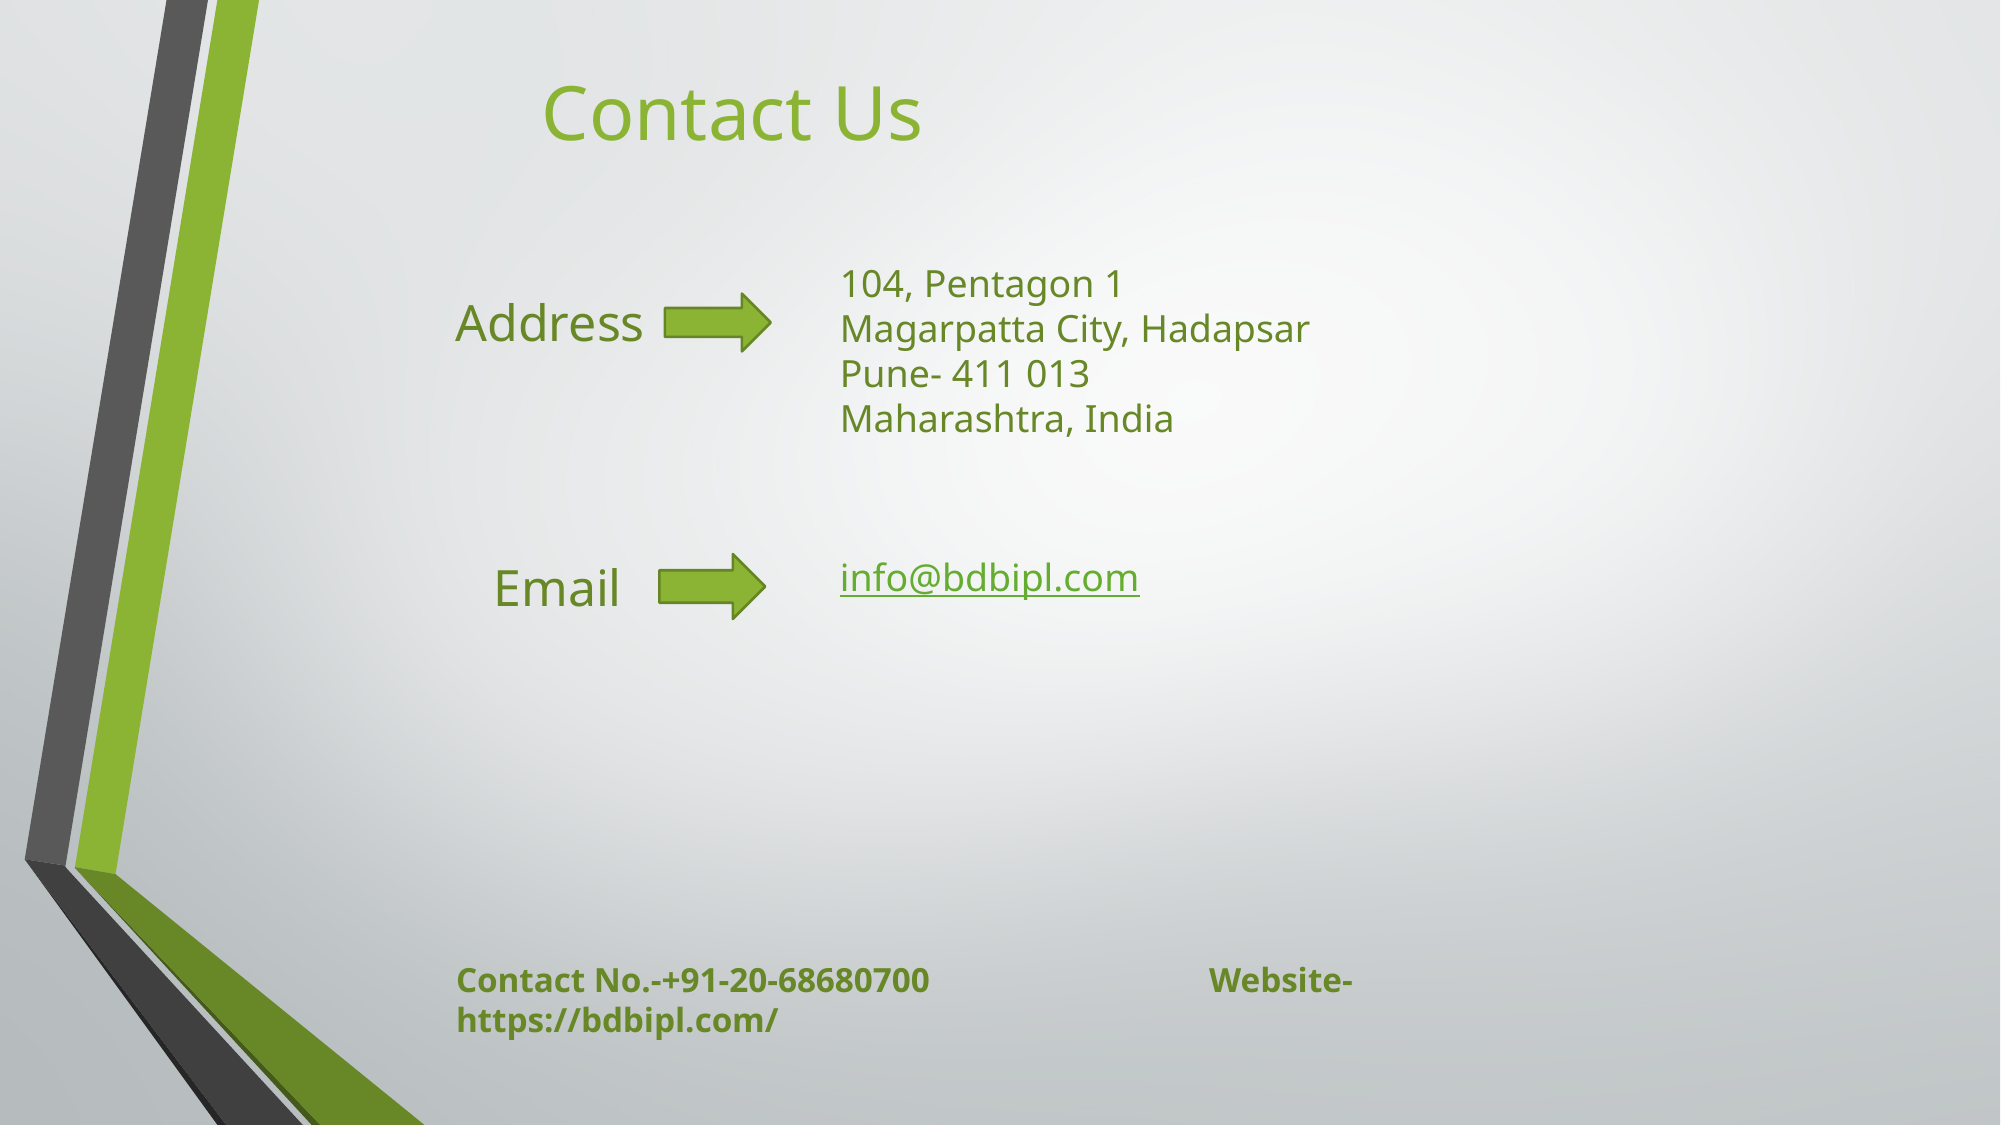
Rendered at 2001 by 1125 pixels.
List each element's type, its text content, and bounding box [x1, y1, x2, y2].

text_box [658, 552, 767, 621]
text_box [663, 292, 772, 353]
footer Contact No.-+91-20-68680700 Website- https://bdbipl.com/ [441, 969, 1604, 1030]
text_box Address [440, 283, 761, 359]
text_box Contact Us [527, 58, 1226, 164]
text_box 104, Pentagon 1 Magarpatta City, Hadapsar Pune- 411 013 Maharashtra, India [825, 252, 1627, 448]
text_box info@bdbipl.com [824, 546, 1503, 658]
text_box Email [478, 548, 713, 624]
